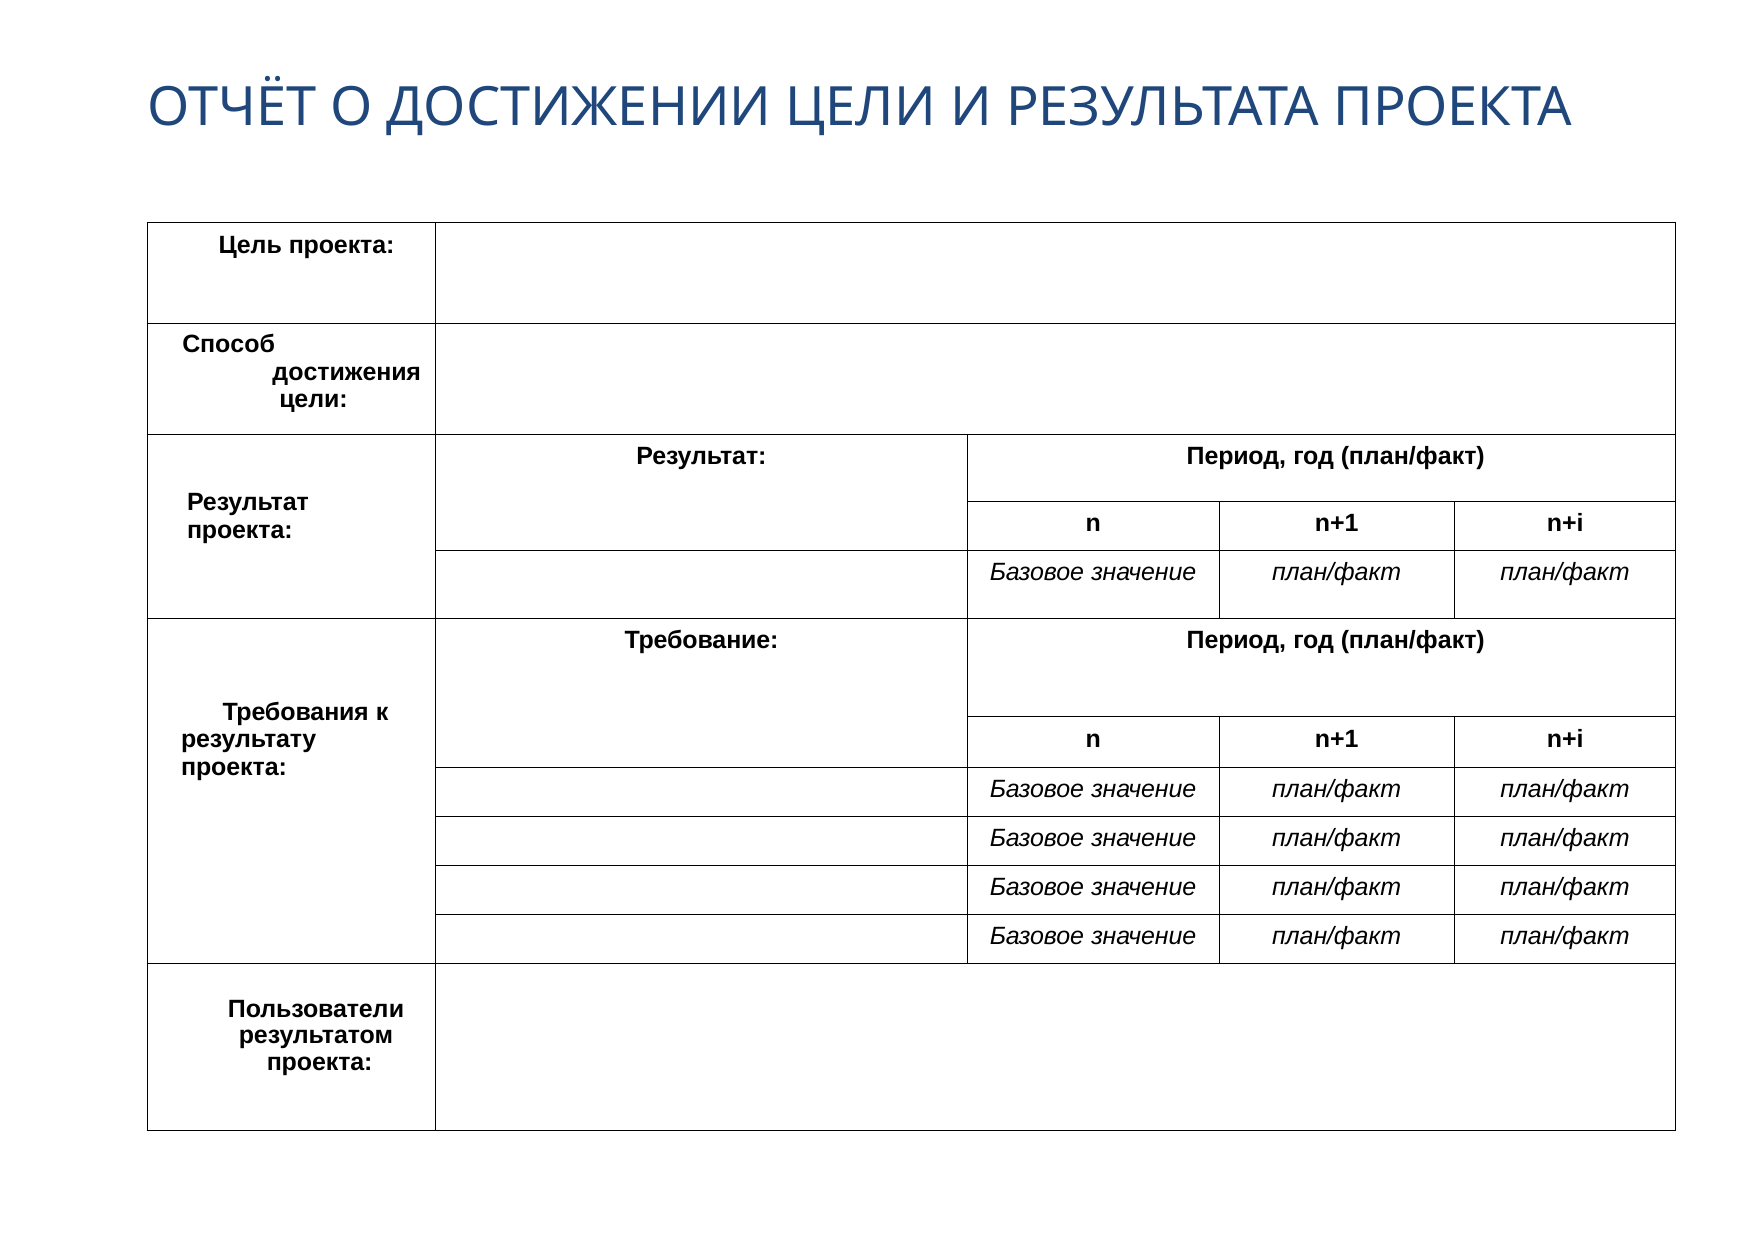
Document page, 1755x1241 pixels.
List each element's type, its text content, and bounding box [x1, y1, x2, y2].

table_cell [436, 964, 1675, 1130]
title ОТЧЁТ О ДОСТИЖЕНИИ ЦЕЛИ И РЕЗУЛЬТАТА ПРОЕКТА [145, 69, 1692, 336]
table_cell Базовое значение [968, 817, 1219, 865]
table_cell Требование: [436, 619, 967, 767]
table_cell план/факт [1455, 866, 1675, 914]
table_cell план/факт [1455, 817, 1675, 865]
table_cell Базовое значение [968, 866, 1219, 914]
table_cell Способ достижения цели: [148, 324, 435, 434]
table_cell [436, 551, 967, 618]
table_cell план/факт [1220, 915, 1454, 963]
table_header Цель проекта: [148, 223, 435, 323]
table_cell план/факт [1220, 551, 1454, 618]
table_cell Период, год (план/факт) [968, 619, 1675, 716]
table_cell n [968, 502, 1219, 550]
table_cell Пользователи результатом проекта: [148, 964, 435, 1130]
table_cell [436, 866, 967, 914]
table_cell Требования к результату проекта: [148, 619, 435, 963]
table_cell Базовое значение [968, 551, 1219, 618]
table_cell план/факт [1455, 768, 1675, 816]
table_cell n+i [1455, 717, 1675, 767]
table_cell Результат проекта: [148, 435, 435, 618]
table_cell [436, 817, 967, 865]
table_cell [436, 324, 1675, 434]
table_cell план/факт [1220, 866, 1454, 914]
table_cell n+i [1455, 502, 1675, 550]
table_cell Результат: [436, 435, 967, 550]
table_cell план/факт [1455, 551, 1675, 618]
table_cell Период, год (план/факт) [968, 435, 1675, 501]
table_header [436, 223, 1675, 323]
table_cell [436, 915, 967, 963]
table_cell план/факт [1220, 768, 1454, 816]
table_cell n+1 [1220, 502, 1454, 550]
table_cell план/факт [1455, 915, 1675, 963]
table_cell n+1 [1220, 717, 1454, 767]
table_cell Базовое значение [968, 768, 1219, 816]
table_cell Базовое значение [968, 915, 1219, 963]
table_cell план/факт [1220, 817, 1454, 865]
table_cell n [968, 717, 1219, 767]
table_cell [436, 768, 967, 816]
